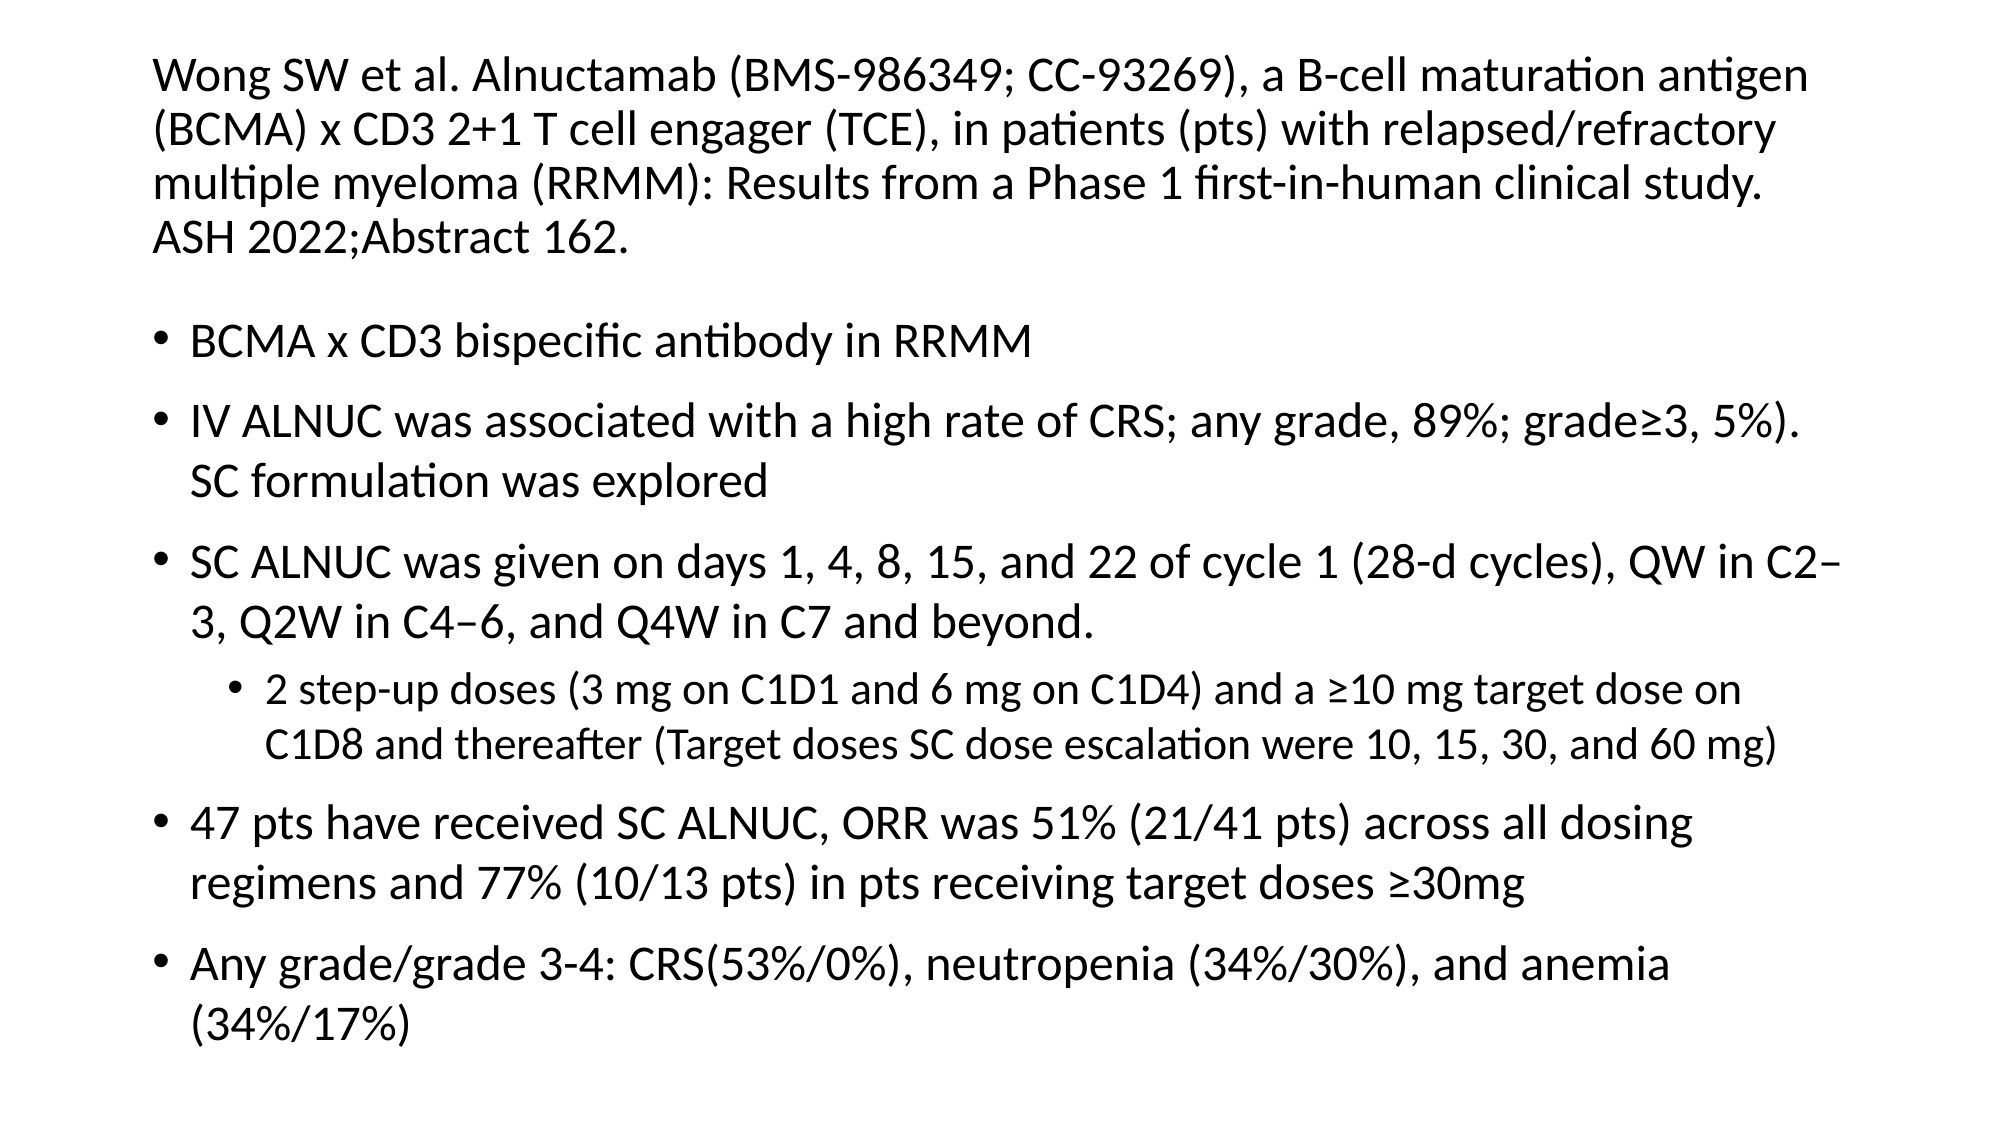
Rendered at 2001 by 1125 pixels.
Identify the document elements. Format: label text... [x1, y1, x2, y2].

list BCMA x CD3 bispecific antibody in RRMM IV ALNUC was associated with a high rate of CRS; any grade, 89%; grade≥3, 5%). SC formulation was explored SC ALNUC was given on days 1, 4, 8, 15, and 22 of cycle 1 (28-d cycles), QW in C2–3, Q2W in C4–6, and Q4W in C7 and beyond. 2 step-up doses (3 mg on C1D1 and 6 mg on C1D4) and a ≥10 mg target dose on C1D8 and thereafter (Target doses SC dose escalation were 10, 15, 30, and 60 mg) 47 pts have received SC ALNUC, ORR was 51% (21/41 pts) across all dosing regimens and 77% (10/13 pts) in pts receiving target doses ≥30mg Any grade/grade 3-4: CRS(53%/0%), neutropenia (34%/30%), and anemia (34%/17%) [137, 299, 1863, 1125]
title Wong SW et al. Alnuctamab (BMS-986349; CC-93269), a B-cell maturation antigen (BCMA) x CD3 2+1 T cell engager (TCE), in patients (pts) with relapsed/refractory multiple myeloma (RRMM): Results from a Phase 1 first-in-human clinical study. ASH 2022;Abstract 162. [137, 47, 1863, 266]
